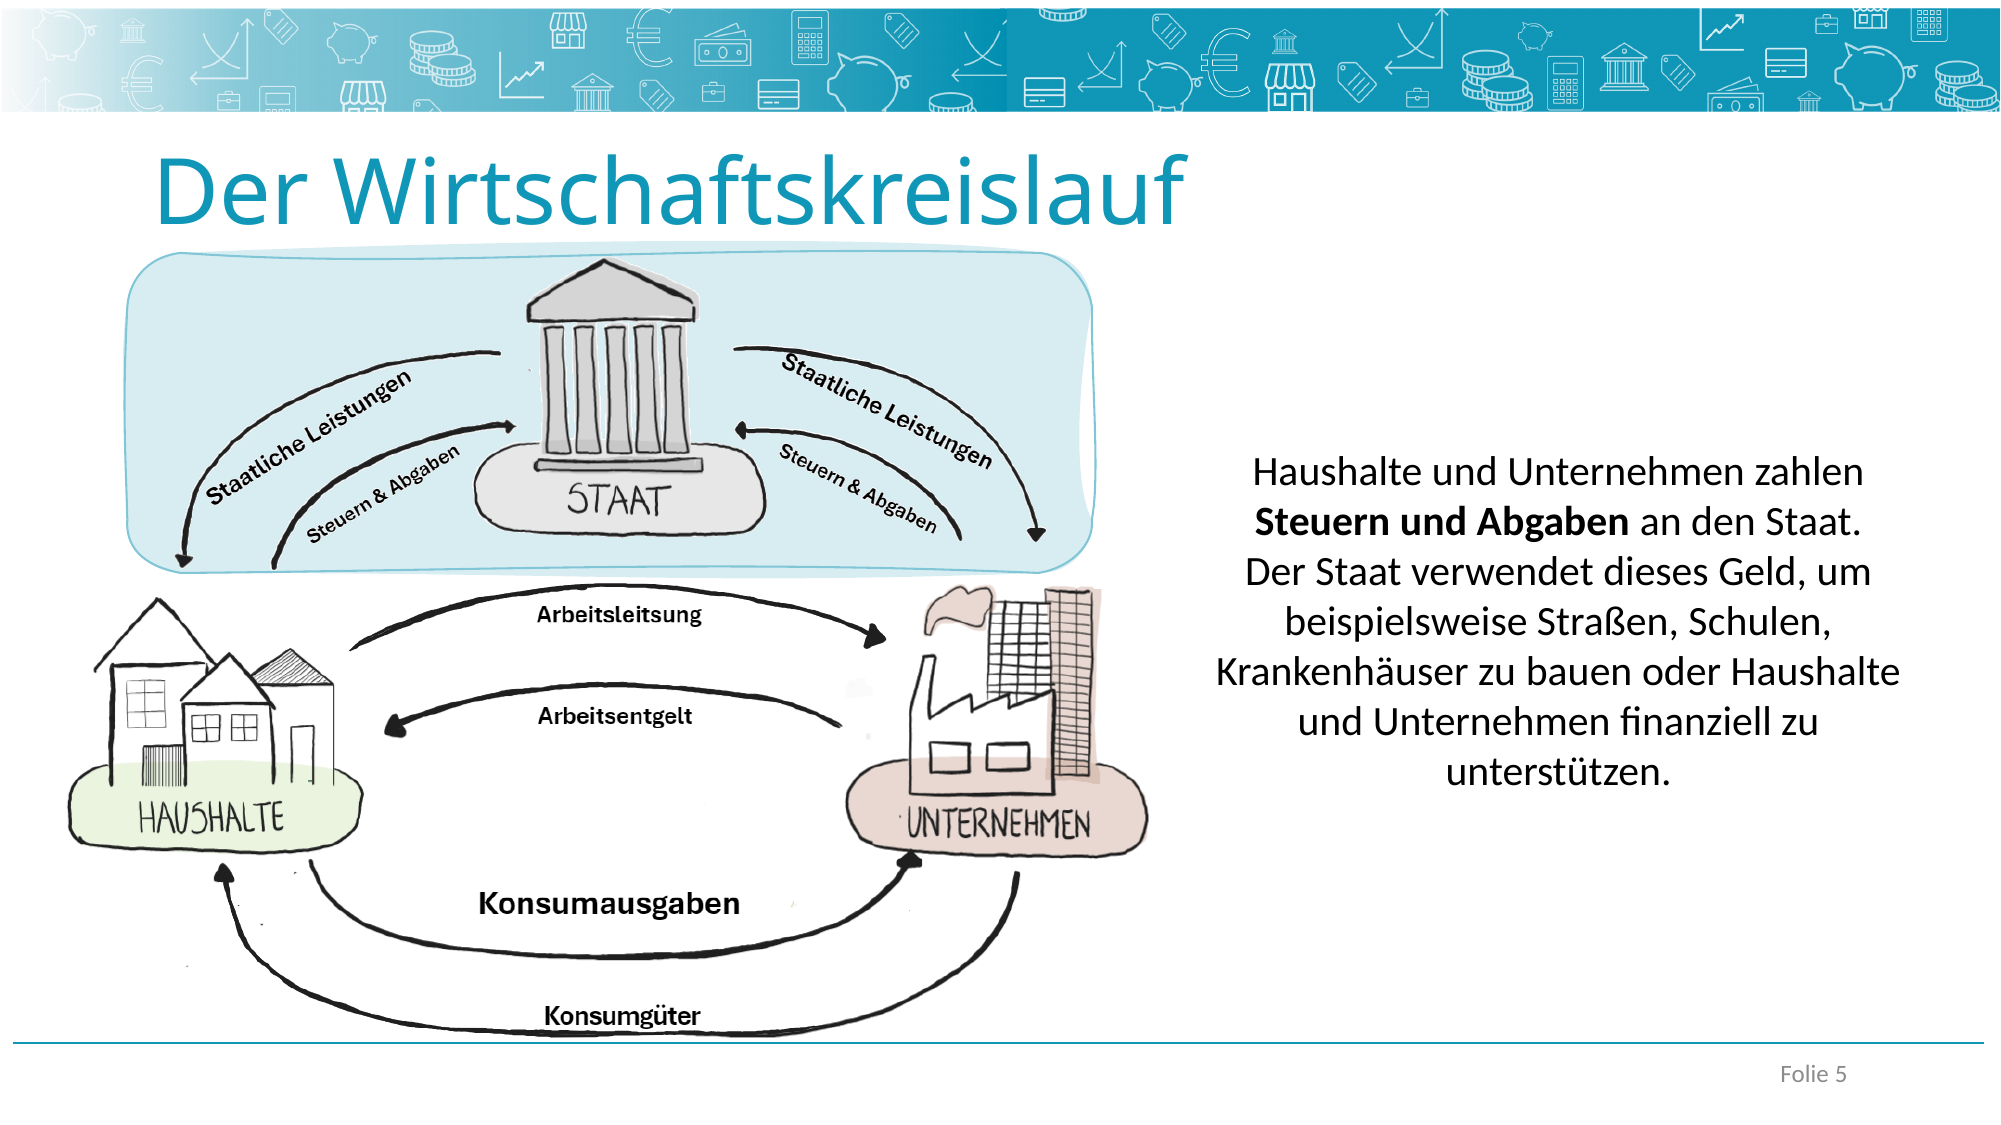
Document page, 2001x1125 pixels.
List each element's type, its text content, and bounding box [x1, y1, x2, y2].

text_box Haushalte und Unternehmen zahlen Steuern und Abgaben an den Staat. Der Staat verwendet dieses Geld, um beispielsweise Straßen, Schulen, Krankenhäuser zu bauen oder Haushalte und Unternehmen finanziell zu unterstützen. [1255, 436, 1918, 802]
picture [1, 8, 964, 112]
picture [1006, 8, 2001, 112]
title Der Wirtschaftskreislauf [137, 111, 1863, 278]
picture [26, 218, 1255, 1054]
slide_number 5 [1412, 1042, 1863, 1103]
picture [970, 99, 974, 109]
